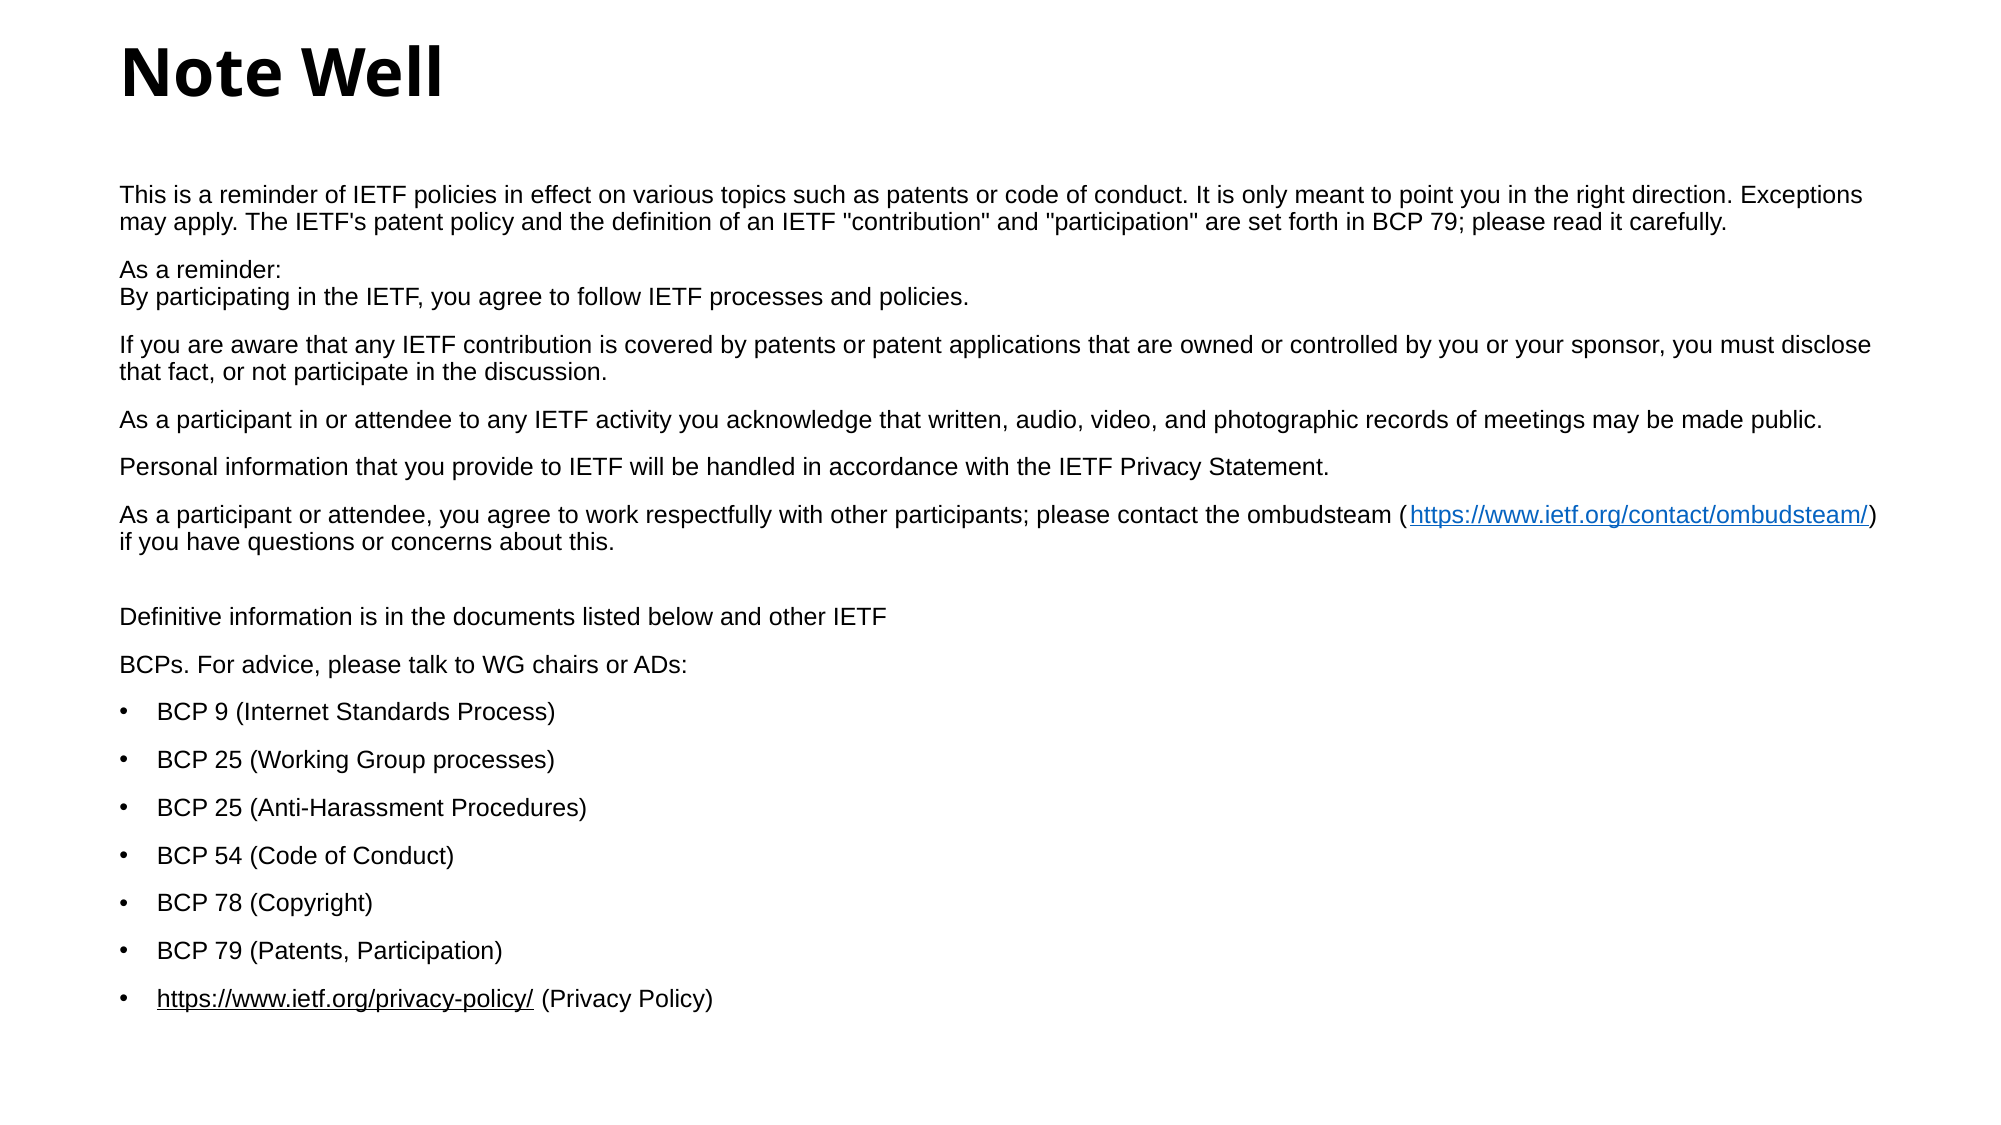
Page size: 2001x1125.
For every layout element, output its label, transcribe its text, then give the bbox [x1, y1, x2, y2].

list This is a reminder of IETF policies in effect on various topics such as patents or code of conduct. It is only meant to point you in the right direction. Exceptions may apply. The IETF's patent policy and the definition of an IETF "contribution" and "participation" are set forth in BCP 79; please read it carefully. As a reminder: By participating in the IETF, you agree to follow IETF processes and policies. If you are aware that any IETF contribution is covered by patents or patent applications that are owned or controlled by you or your sponsor, you must disclose that fact, or not participate in the discussion. As a participant in or attendee to any IETF activity you acknowledge that written, audio, video, and photographic records of meetings may be made public. Personal information that you provide to IETF will be handled in accordance with the IETF Privacy Statement. As a participant or attendee, you agree to work respectfully with other participants; please contact the ombudsteam (https://www.ietf.org/contact/ombudsteam/) if you have questions or concerns about this. Definitive information is in the documents listed below and other IETF BCPs. For advice, please talk to WG chairs or ADs: BCP 9 (Internet Standards Process) BCP 25 (Working Group processes) BCP 25 (Anti-Harassment Procedures) BCP 54 (Code of Conduct) BCP 78 (Copyright) BCP 79 (Patents, Participation) https://www.ietf.org/privacy-policy/ (Privacy Policy) [104, 174, 1905, 938]
title Note Well [104, 31, 1378, 119]
